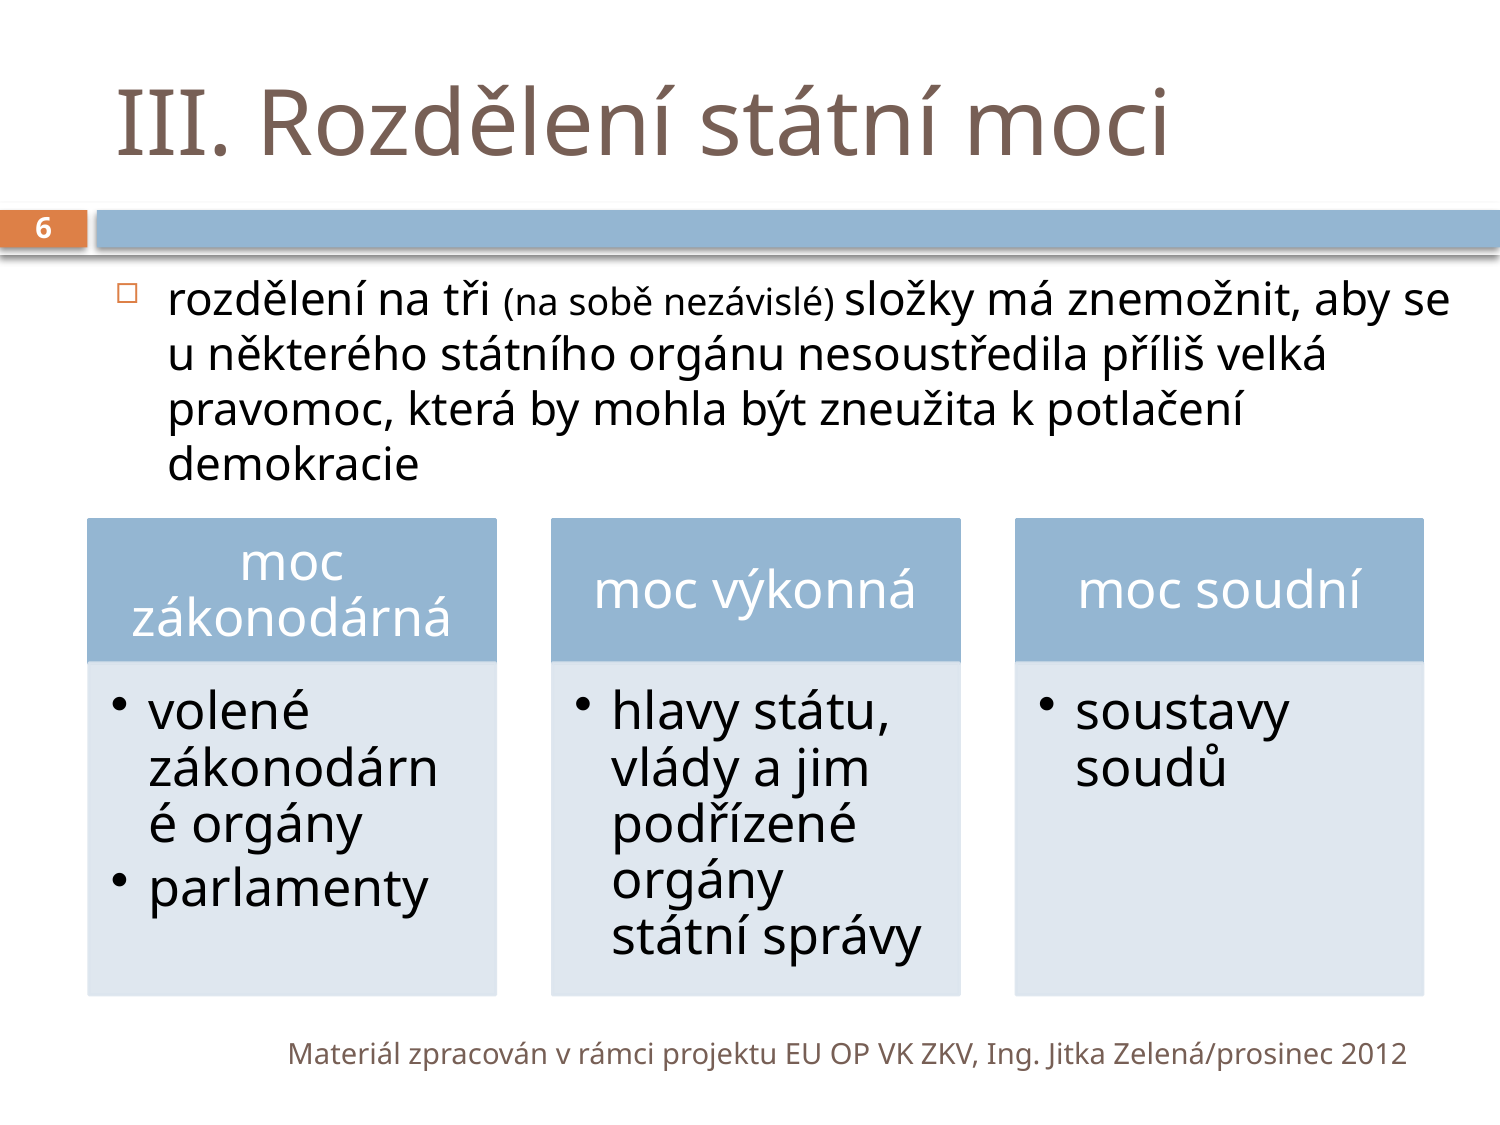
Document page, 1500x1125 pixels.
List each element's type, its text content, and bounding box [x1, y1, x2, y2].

title III. Rozdělení státní moci [100, 37, 1438, 200]
slide_number 6 [0, 208, 88, 249]
footer Materiál zpracován v rámci projektu EU OP VK ZKV, Ing. Jitka Zelená/prosinec 2012 [218, 1023, 1424, 1084]
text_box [88, 514, 1424, 1000]
list rozdělení na tři (na sobě nezávislé) složky má znemožnit, aby se u některého státního orgánu nesoustředila příliš velká pravomoc, která by mohla být zneužita k potlačení demokracie [100, 262, 1471, 504]
